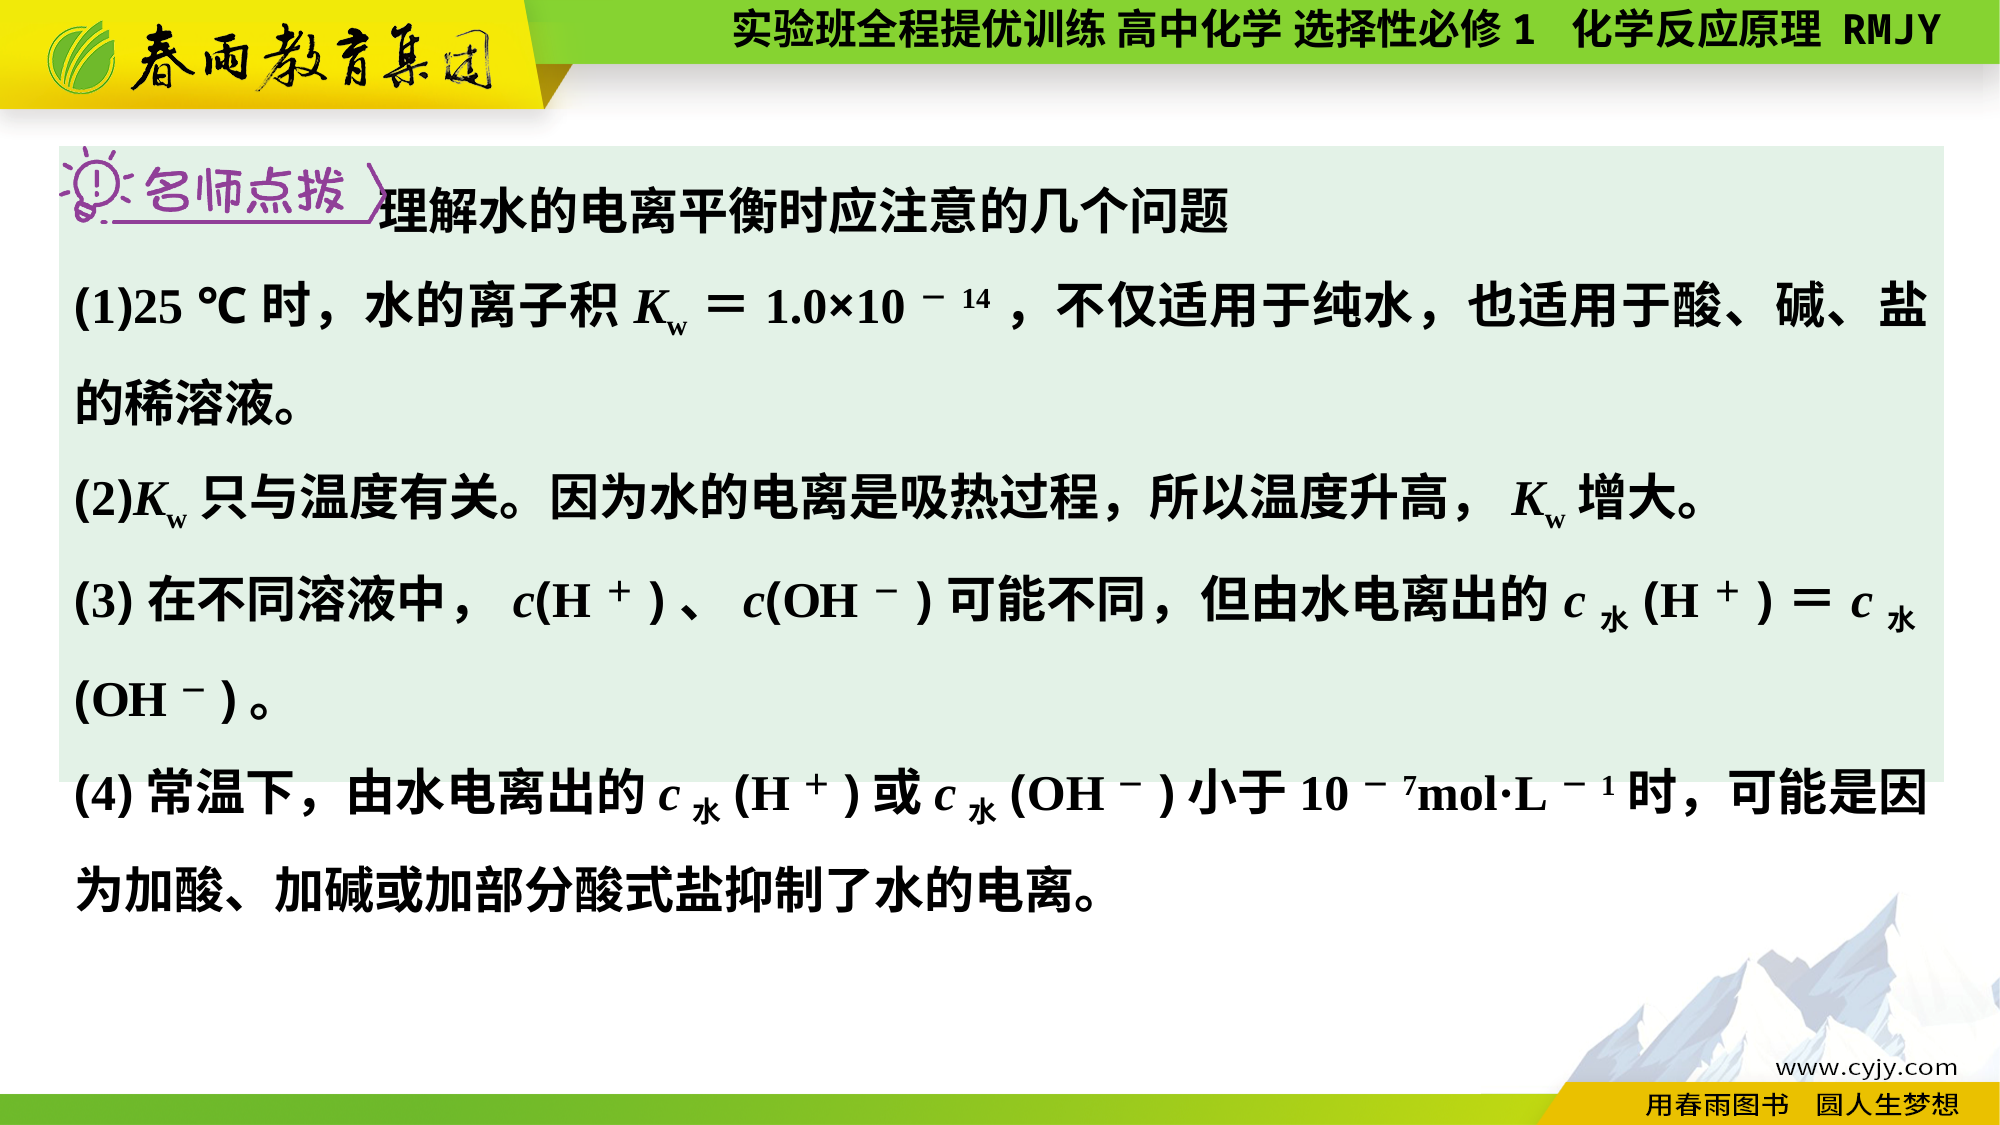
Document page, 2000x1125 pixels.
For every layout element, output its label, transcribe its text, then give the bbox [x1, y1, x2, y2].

list 理解水的电离平衡时应注意的几个问题 (1)25 ℃时，水的离子积Kw＝1.0×10－14，不仅适用于纯水，也适用于酸、碱、盐的稀溶液。 (2)Kw只与温度有关。因为水的电离是吸热过程，所以温度升高，Kw增大。 (3)在不同溶液中，c(H＋)、c(OH－)可能不同，但由水电离出的c水(H＋)＝c水(OH－)。 (4)常温下，由水电离出的c水(H＋)或c水(OH－)小于10－7mol·L－1时，可能是因为加酸、加碱或加部分酸式盐抑制了水的电离。 [59, 141, 1944, 145]
picture [0, 0, 2000, 1125]
